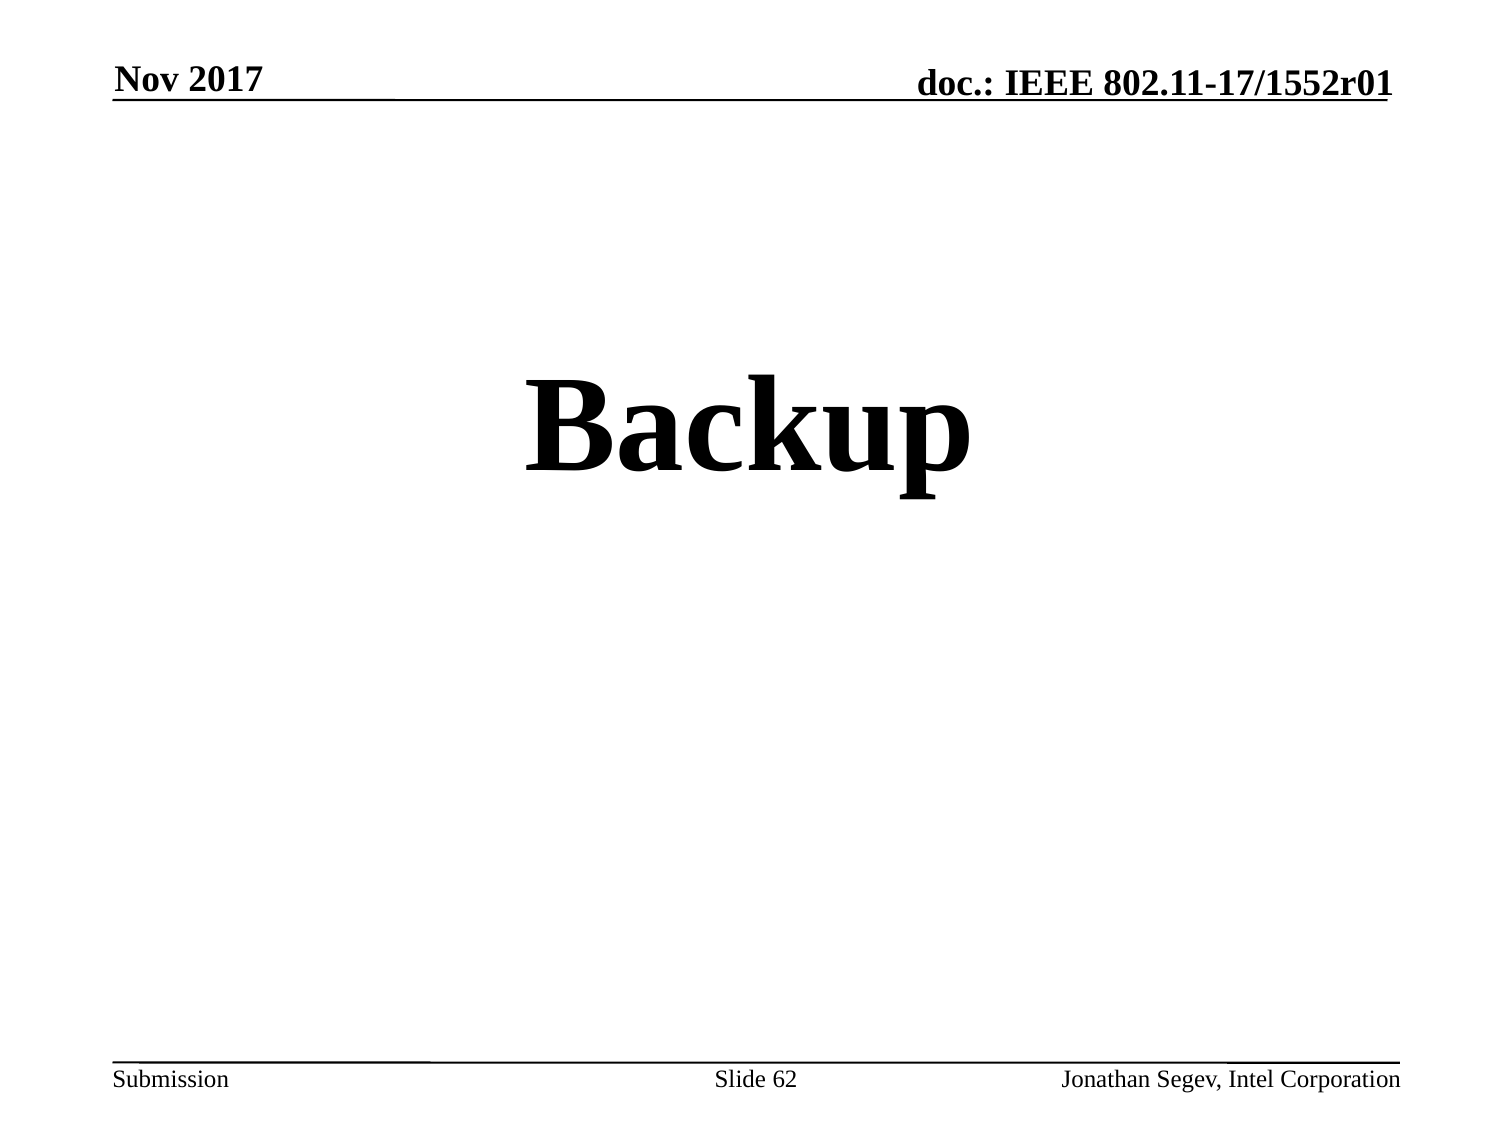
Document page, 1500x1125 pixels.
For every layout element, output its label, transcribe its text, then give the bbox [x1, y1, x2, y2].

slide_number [114, 54, 423, 100]
footer Jonathan Segev, Intel Corporation [878, 1061, 1402, 1093]
slide_number Slide 62 [712, 1061, 800, 1123]
list Backup [112, 324, 1388, 1000]
